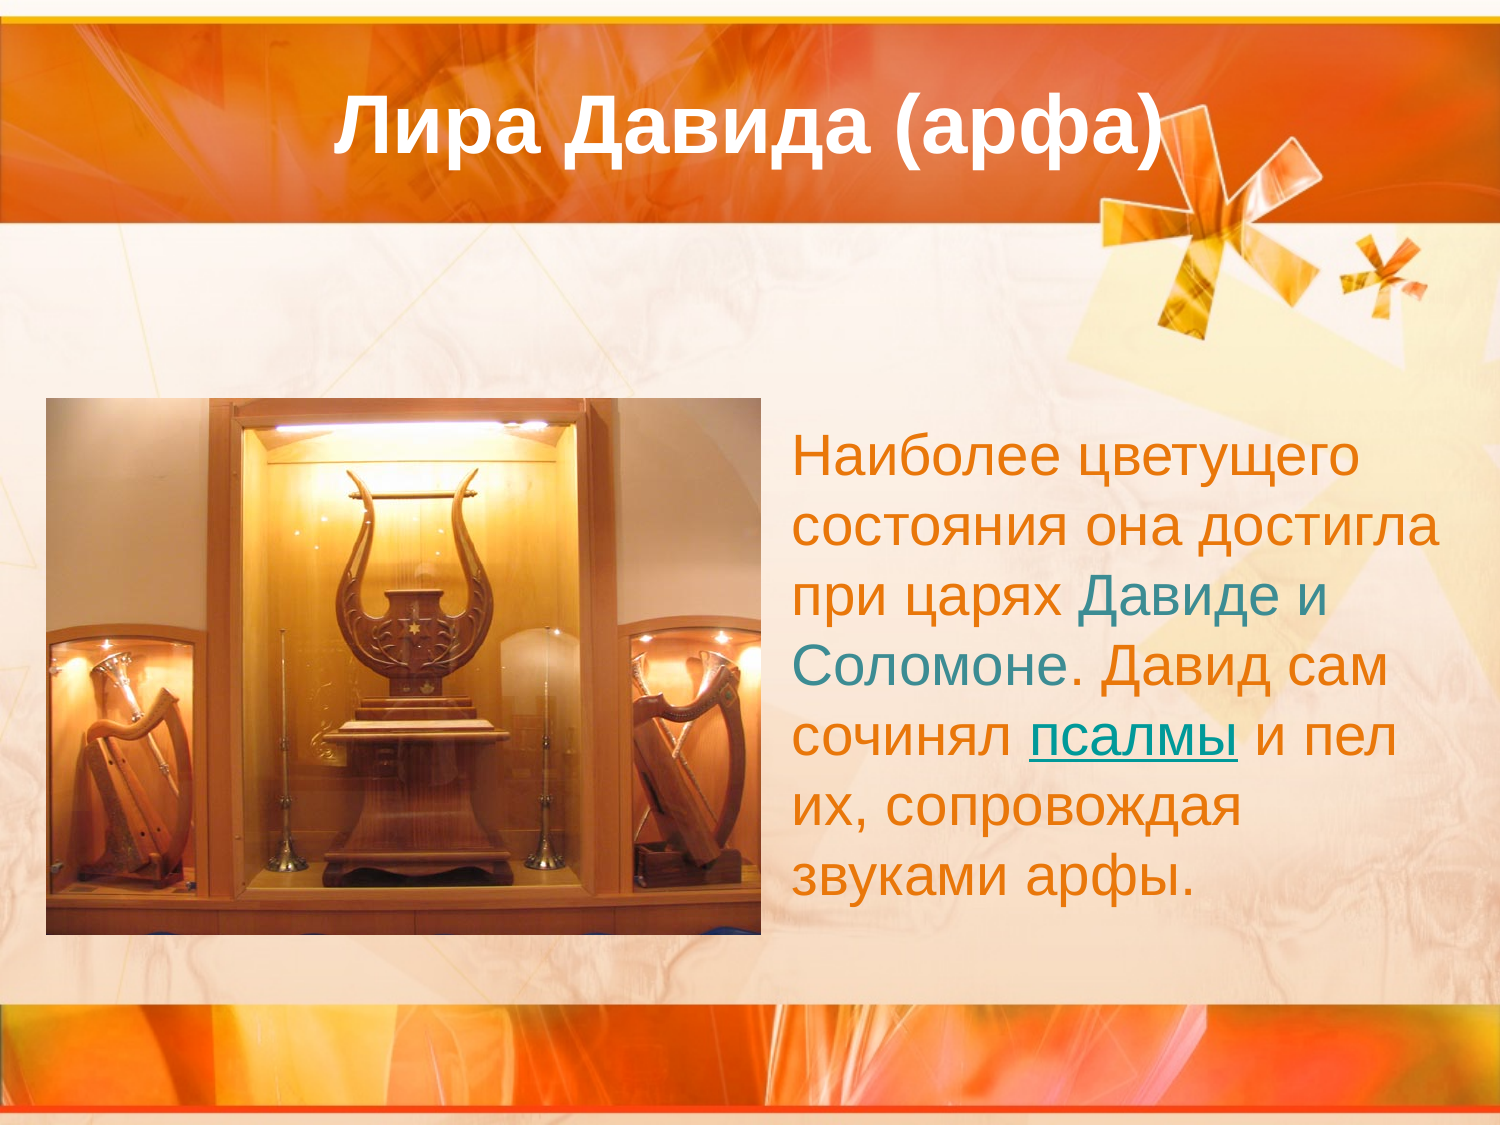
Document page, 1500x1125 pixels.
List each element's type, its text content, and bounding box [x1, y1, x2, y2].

list Наиболее цветущего состояния она достигла при царях Давиде и Соломоне. Давид сам сочинял псалмы и пел их, сопровождая звуками арфы. [762, 327, 1477, 982]
title Лира Давида (арфа) [74, 26, 1426, 215]
picture [0, 0, 1500, 1125]
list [46, 398, 762, 935]
